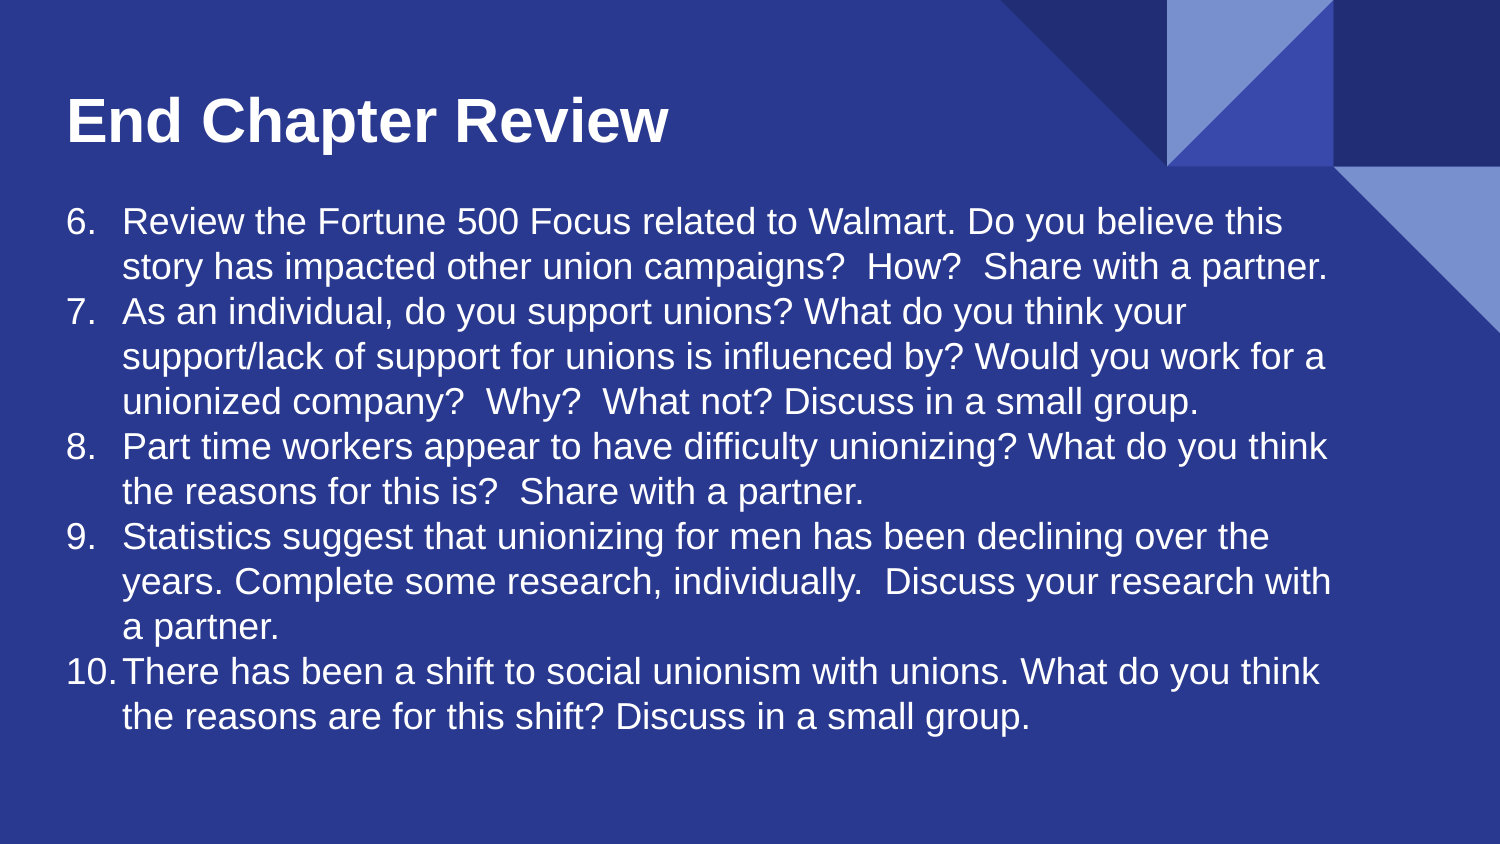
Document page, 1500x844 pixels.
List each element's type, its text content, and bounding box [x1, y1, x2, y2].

title End Chapter Review [51, 67, 1449, 167]
text_box Review the Fortune 500 Focus related to Walmart. Do you believe this story has impacted other union campaigns? How? Share with a partner. As an individual, do you support unions? What do you think your support/lack of support for unions is influenced by? Would you work for a unionized company? Why? What not? Discuss in a small group. Part time workers appear to have difficulty unionizing? What do you think the reasons for this is? Share with a partner. Statistics suggest that unionizing for men has been declining over the years. Complete some research, individually. Discuss your research with a partner. There has been a shift to social unionism with unions. What do you think the reasons are for this shift? Discuss in a small group. [51, 189, 1359, 749]
